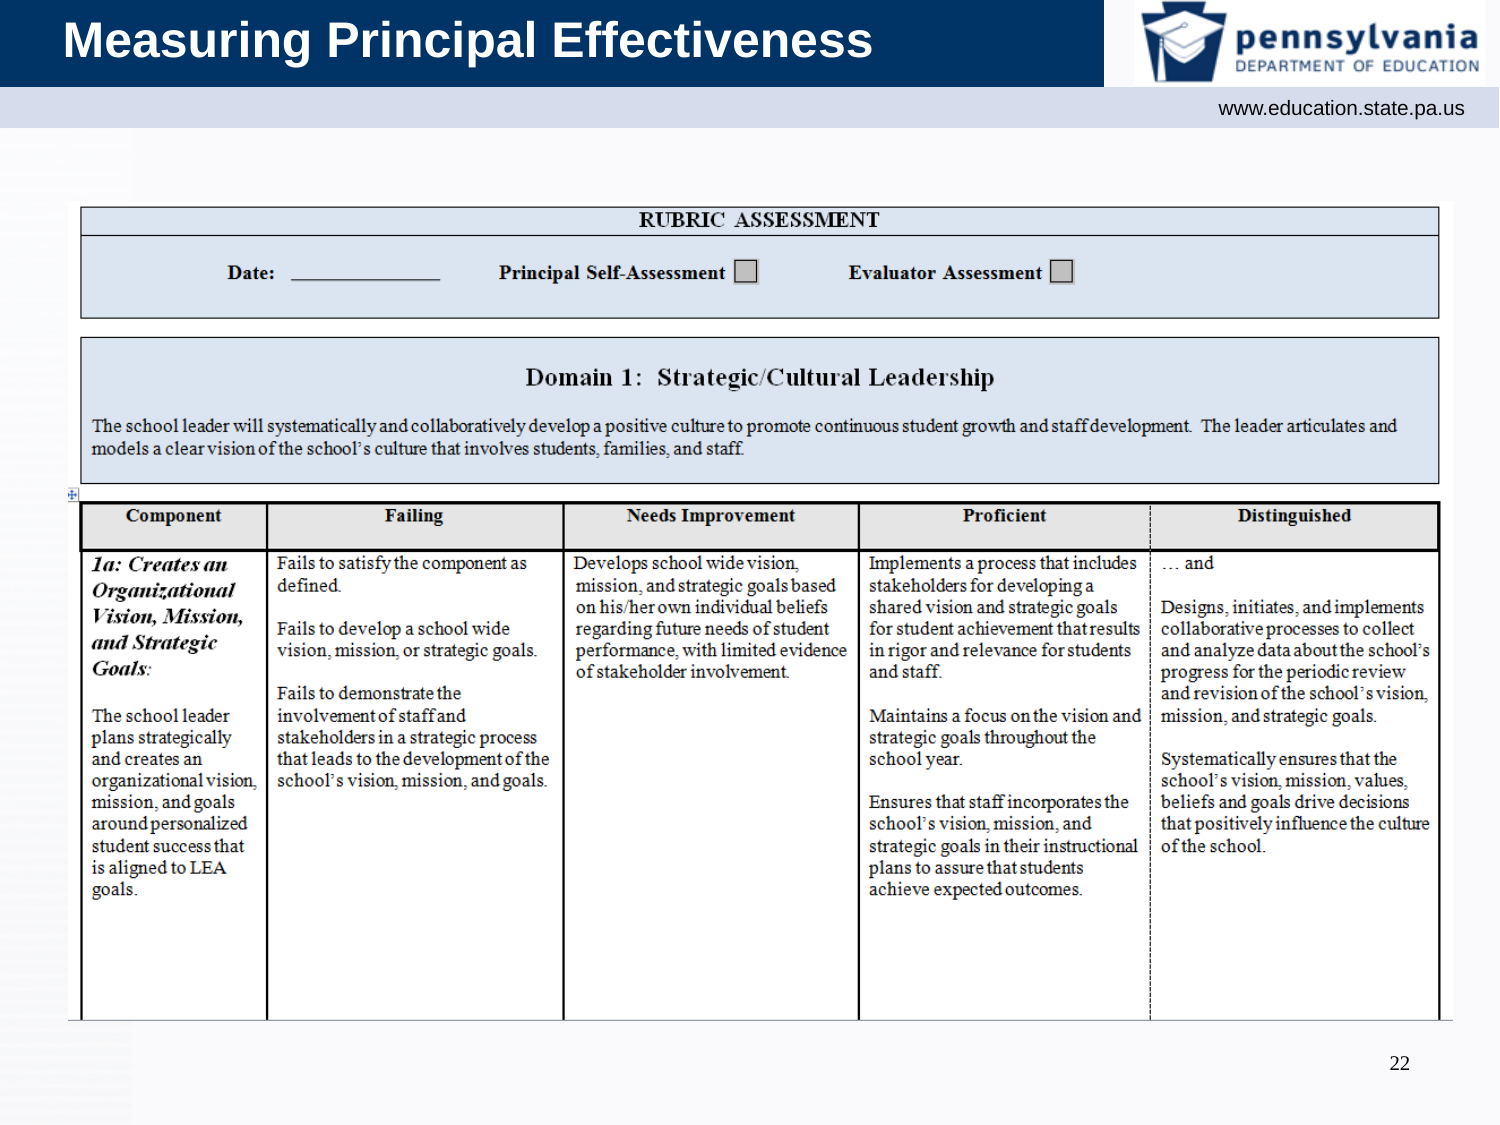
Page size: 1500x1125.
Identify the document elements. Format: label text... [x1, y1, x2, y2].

picture [0, 0, 1500, 1125]
text_box 22 [1374, 1042, 1444, 1103]
